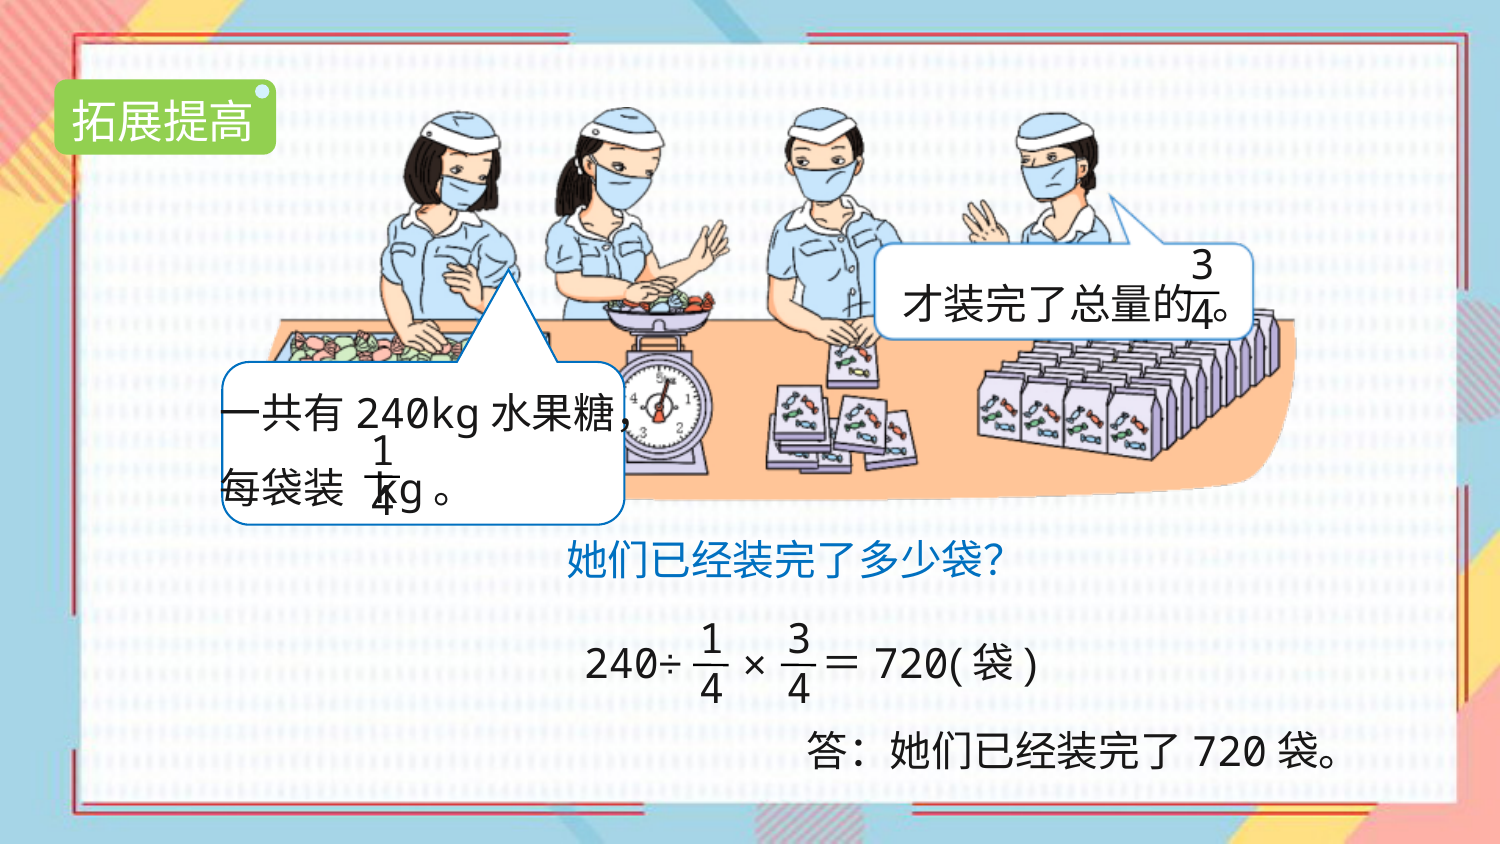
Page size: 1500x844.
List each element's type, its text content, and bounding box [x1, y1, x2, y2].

text_box ＝720(袋) [825, 629, 1126, 695]
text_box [223, 354, 654, 533]
picture [0, 0, 1500, 844]
text_box 答：她们已经装完了720袋。 [791, 716, 1376, 782]
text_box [54, 79, 298, 155]
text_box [569, 604, 825, 721]
text_box 她们已经装完了多少袋？ [551, 525, 1041, 591]
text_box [873, 230, 1283, 347]
